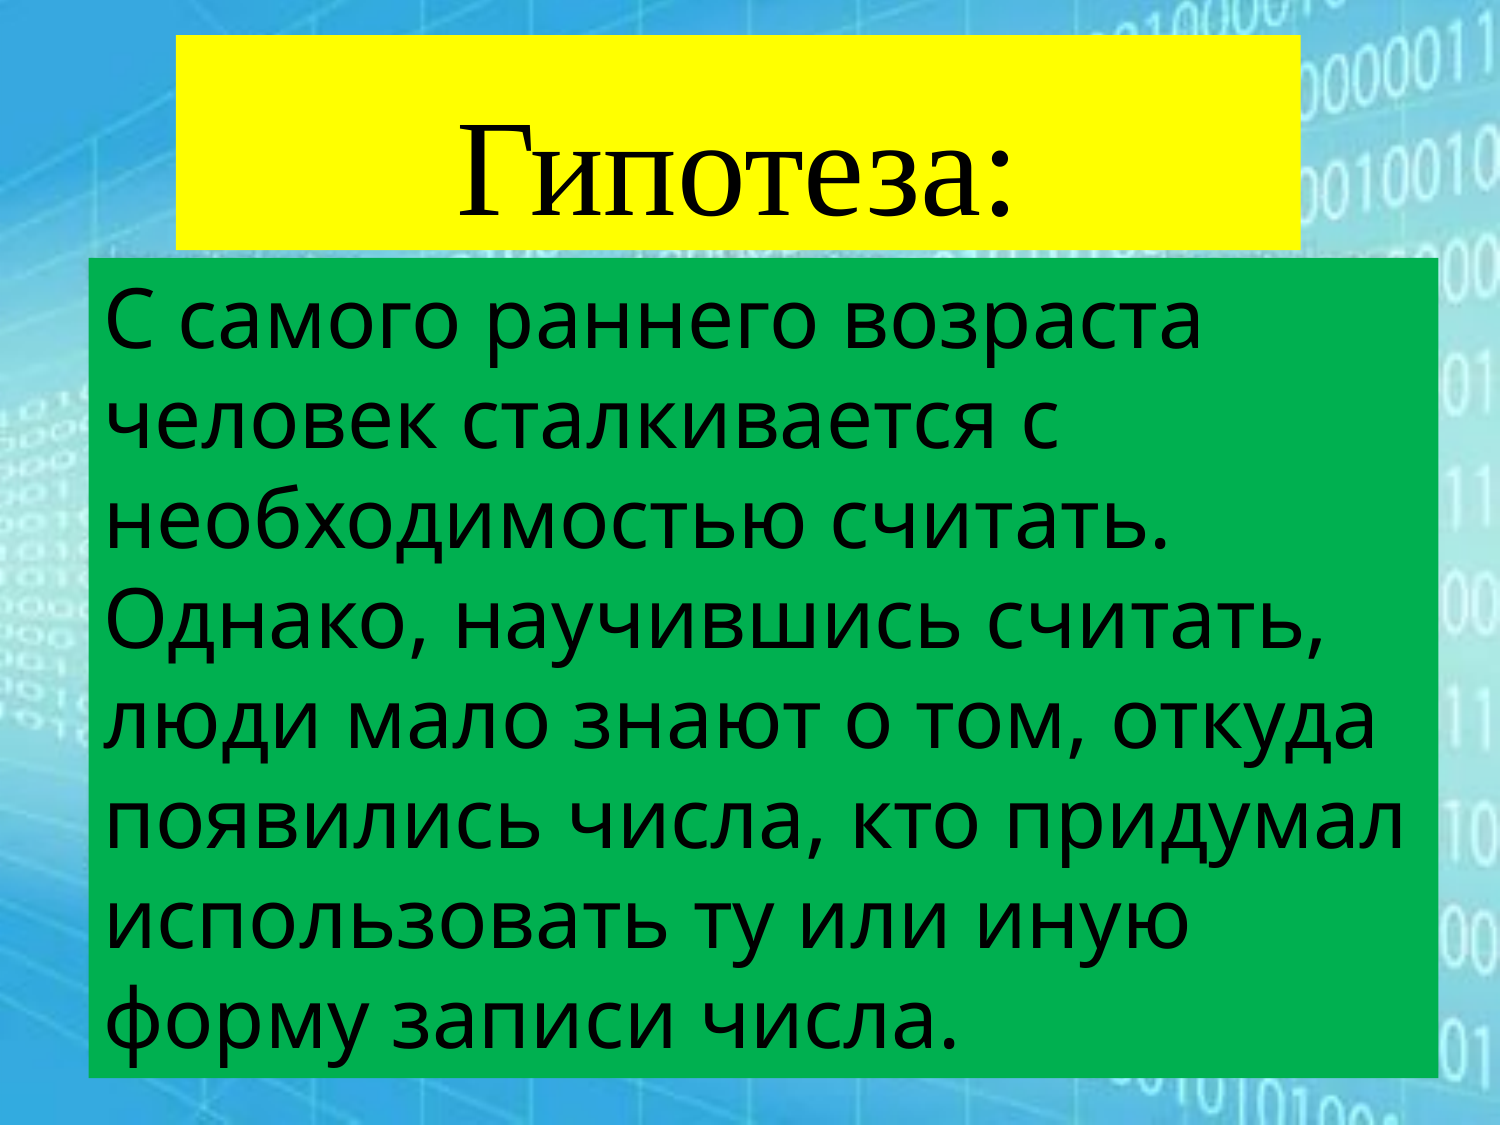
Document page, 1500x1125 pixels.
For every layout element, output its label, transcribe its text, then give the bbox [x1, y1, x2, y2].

picture [0, 0, 1500, 1125]
list С самого раннего возраста человек сталкивается с необходимостью считать. Однако, научившись считать, люди мало знают о том, откуда появились числа, кто придумал использовать ту или иную форму записи числа. [88, 257, 1439, 1079]
title Гипотеза: [175, 34, 1302, 251]
